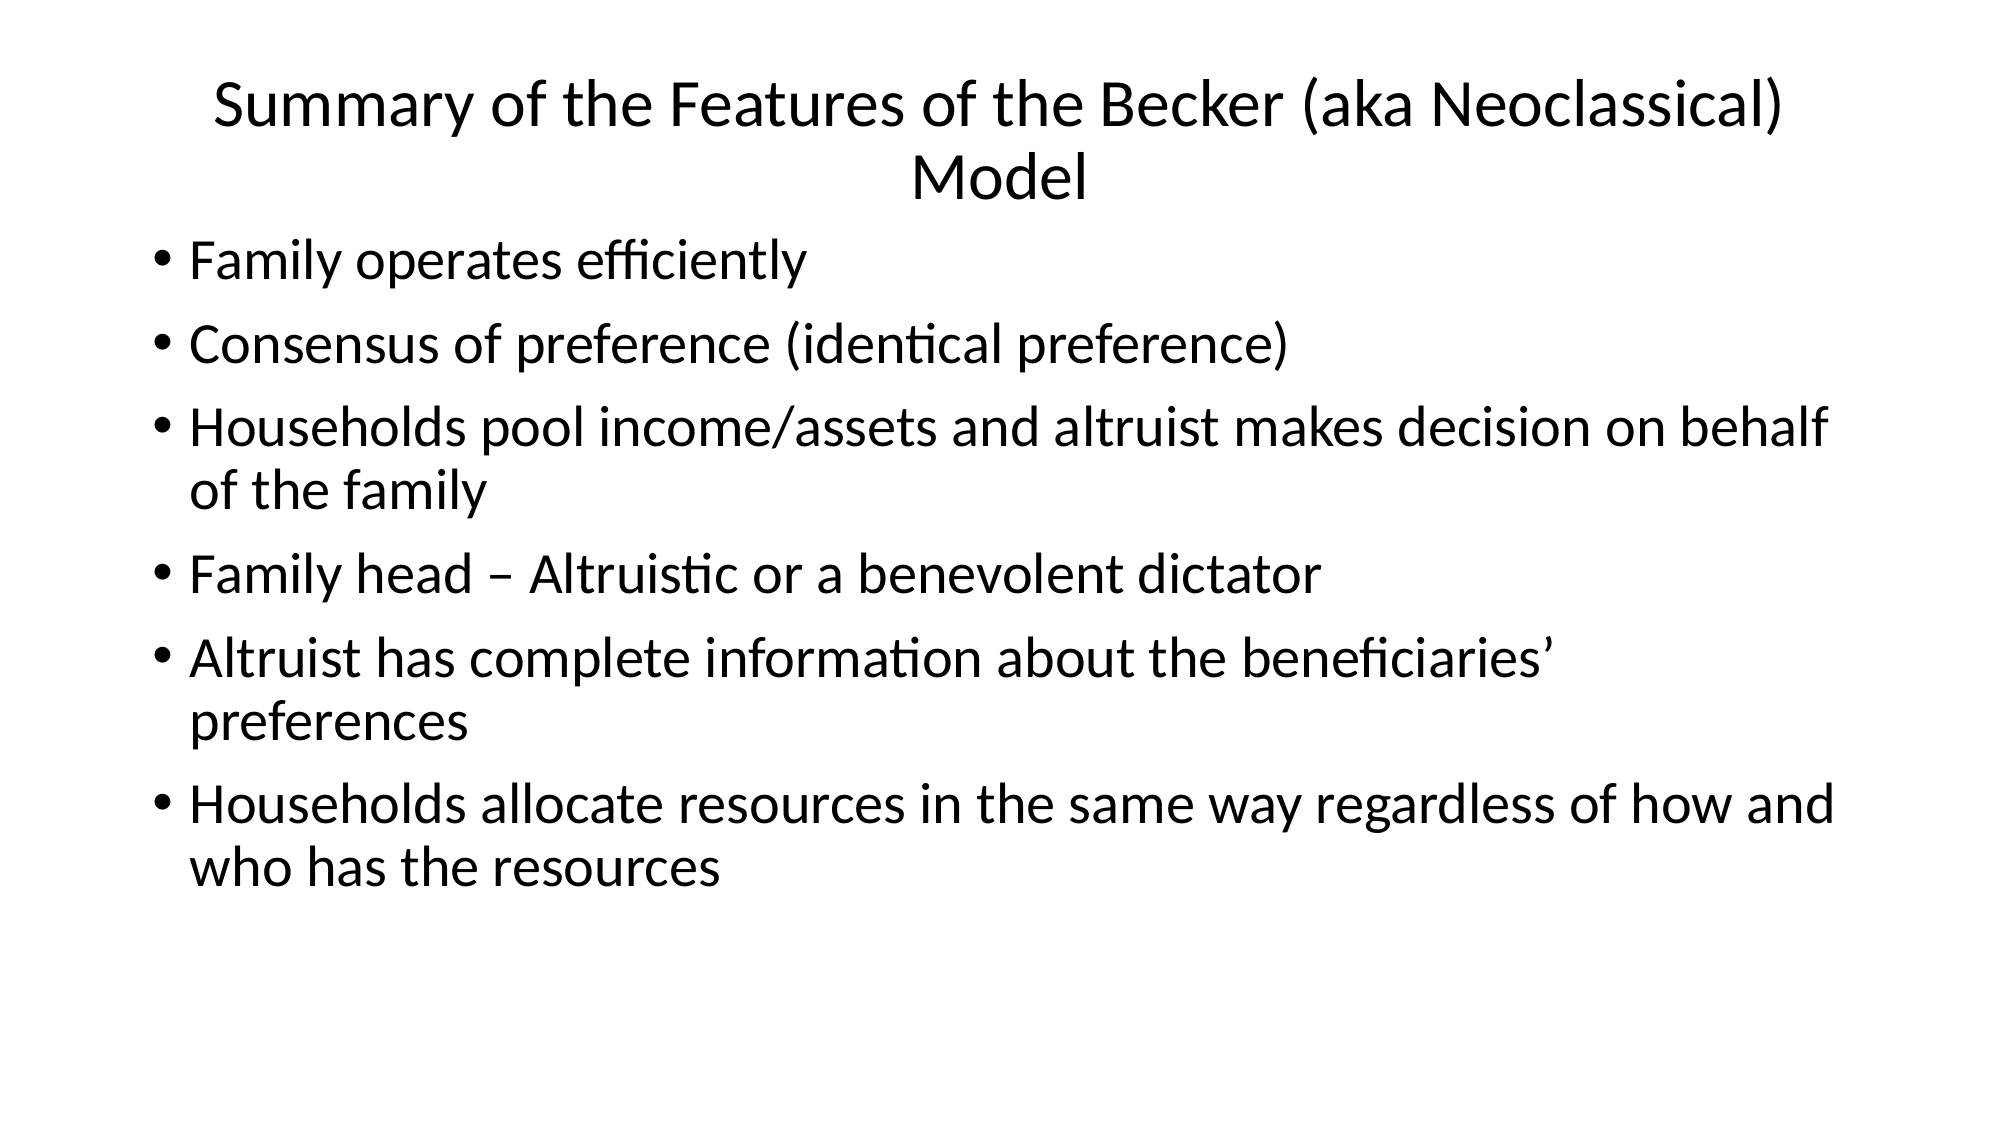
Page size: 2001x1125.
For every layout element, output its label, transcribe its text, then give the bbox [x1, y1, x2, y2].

list Family operates efficiently Consensus of preference (identical preference) Households pool income/assets and altruist makes decision on behalf of the family Family head – Altruistic or a benevolent dictator Altruist has complete information about the beneficiaries’ preferences Households allocate resources in the same way regardless of how and who has the resources [137, 221, 1863, 1014]
title Summary of the Features of the Becker (aka Neoclassical) Model [137, 59, 1863, 221]
